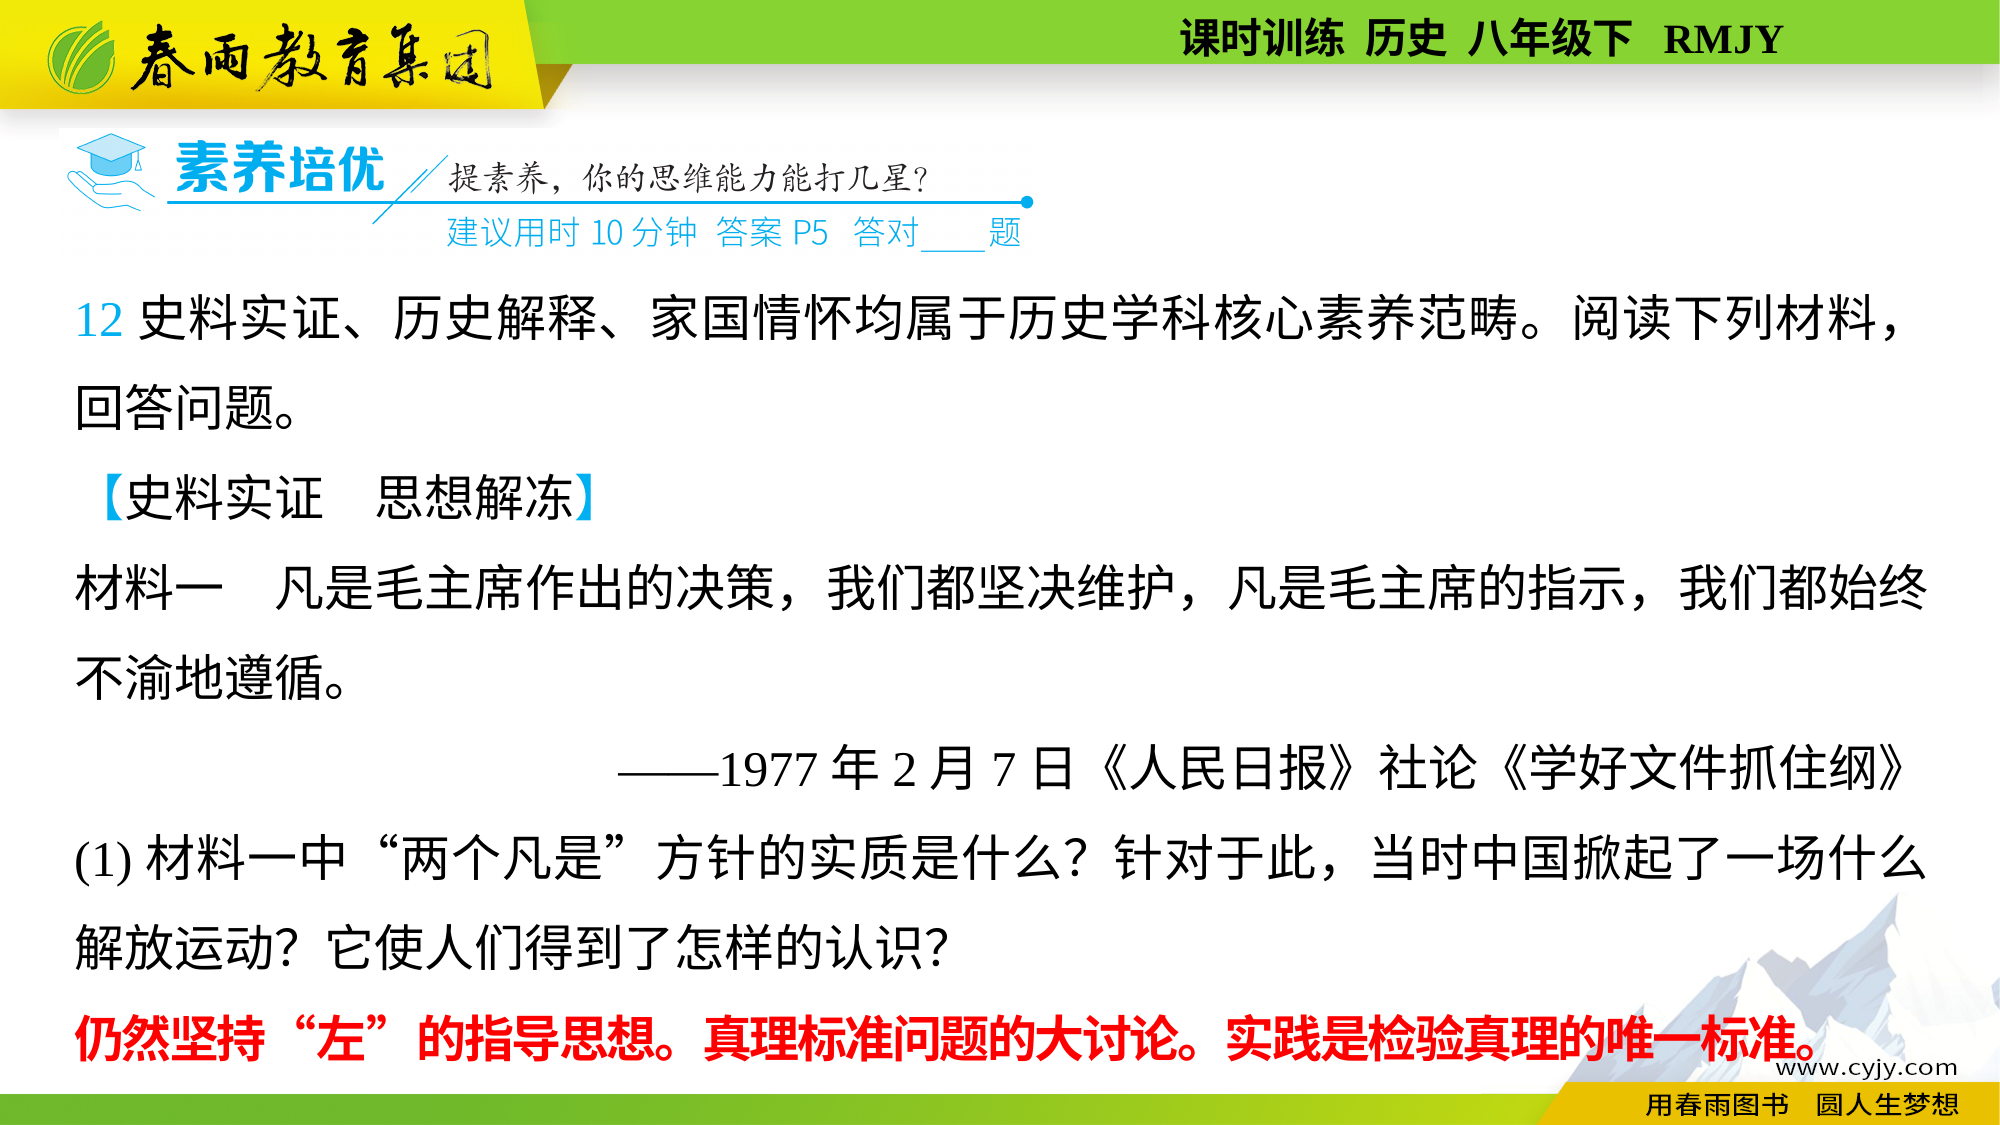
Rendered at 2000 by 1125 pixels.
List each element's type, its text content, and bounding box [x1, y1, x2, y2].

list 12史料实证、历史解释、家国情怀均属于历史学科核心素养范畴。阅读下列材料，回答问题。 【史料实证 思想解冻】 材料一 凡是毛主席作出的决策，我们都坚决维护，凡是毛主席的指示，我们都始终不渝地遵循。 ——1977年2月7日《人民日报》社论《学好文件抓住纲》 [59, 249, 1944, 789]
text_box 仍然坚持“左”的指导思想。真理标准问题的大讨论。实践是检验真理的唯一标准。 [59, 969, 1944, 1075]
text_box (1)材料一中“两个凡是”方针的实质是什么？针对于此，当时中国掀起了一场什么解放运动？它使人们得到了怎样的认识？ [59, 789, 1944, 969]
picture [0, 0, 2000, 1125]
